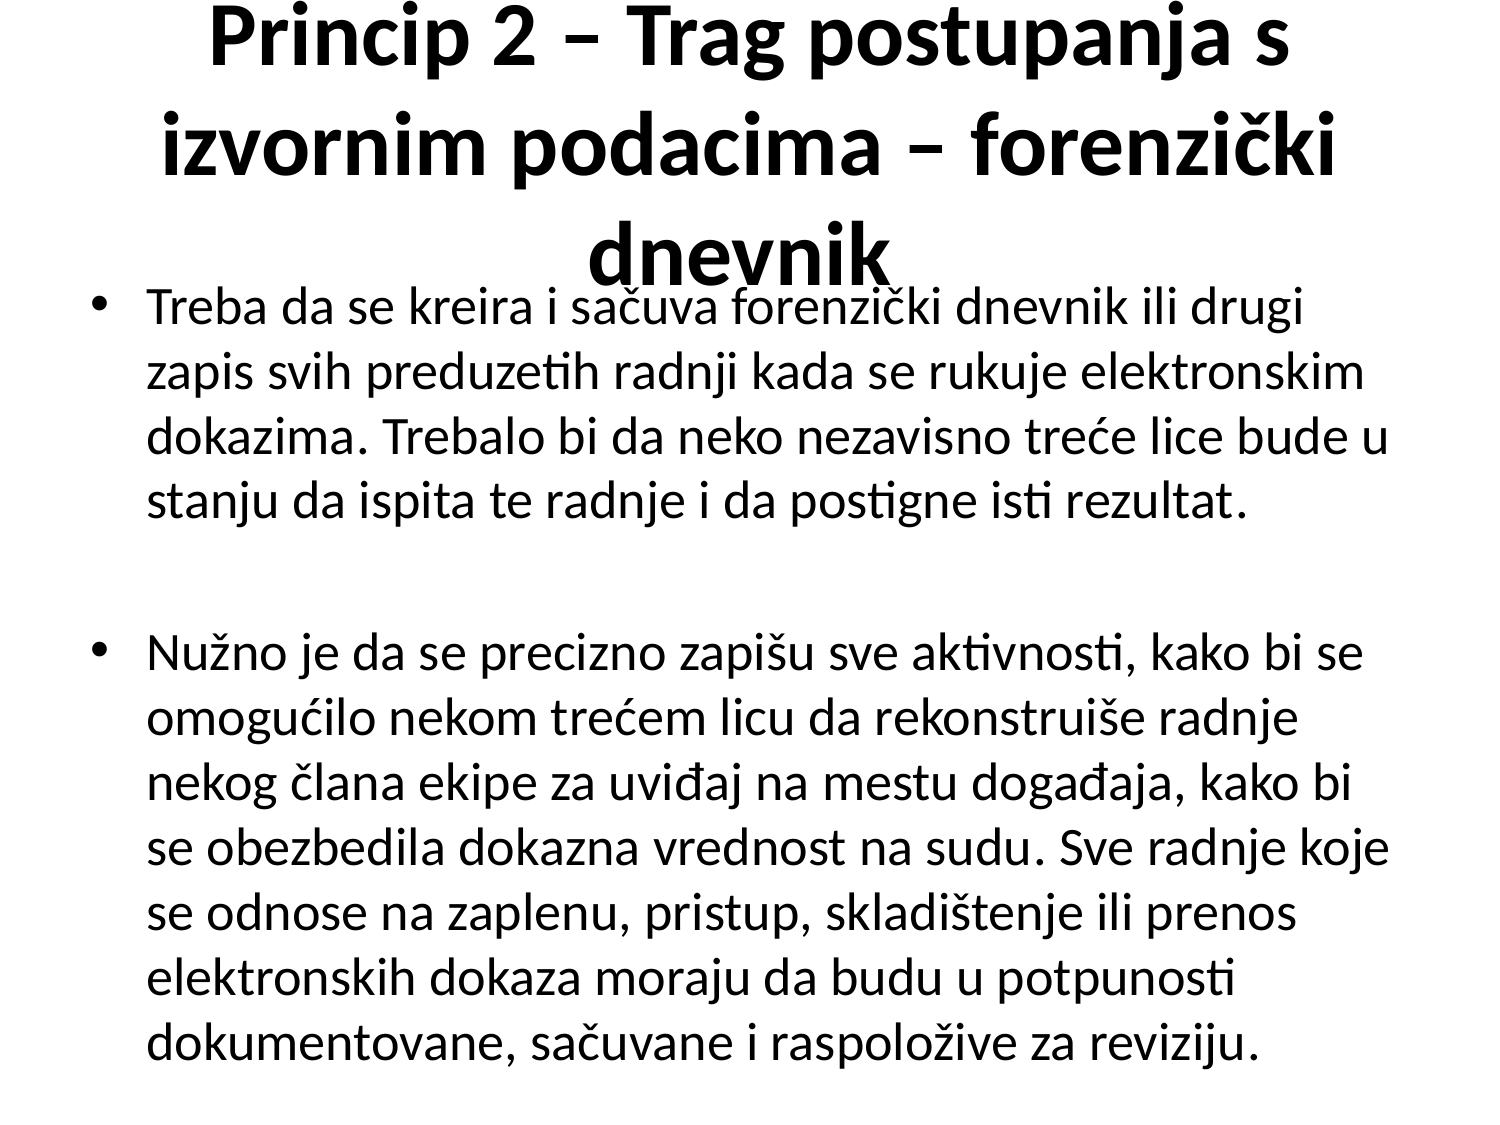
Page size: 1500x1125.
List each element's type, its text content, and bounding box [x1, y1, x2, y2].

title Princip 2 – Trag postupanja s izvornim podacima – forenzički dnevnik [74, 44, 1426, 233]
list Treba da se kreira i sačuva forenzički dnevnik ili drugi zapis svih preduzetih radnji kada se rukuje elektronskim dokazima. Trebalo bi da neko nezavisno treće lice bude u stanju da ispita te radnje i da postigne isti rezultat. Nužno je da se precizno zapišu sve aktivnosti, kako bi se omogućilo nekom trećem licu da rekonstruiše radnje nekog člana ekipe za uviđaj na mestu događaja, kako bi se obezbedila dokazna vrednost na sudu. Sve radnje koje se odnose na zaplenu, pristup, skladištenje ili prenos elektronskih dokaza moraju da budu u potpunosti dokumentovane, sačuvane i raspoložive za reviziju. [74, 262, 1426, 1006]
